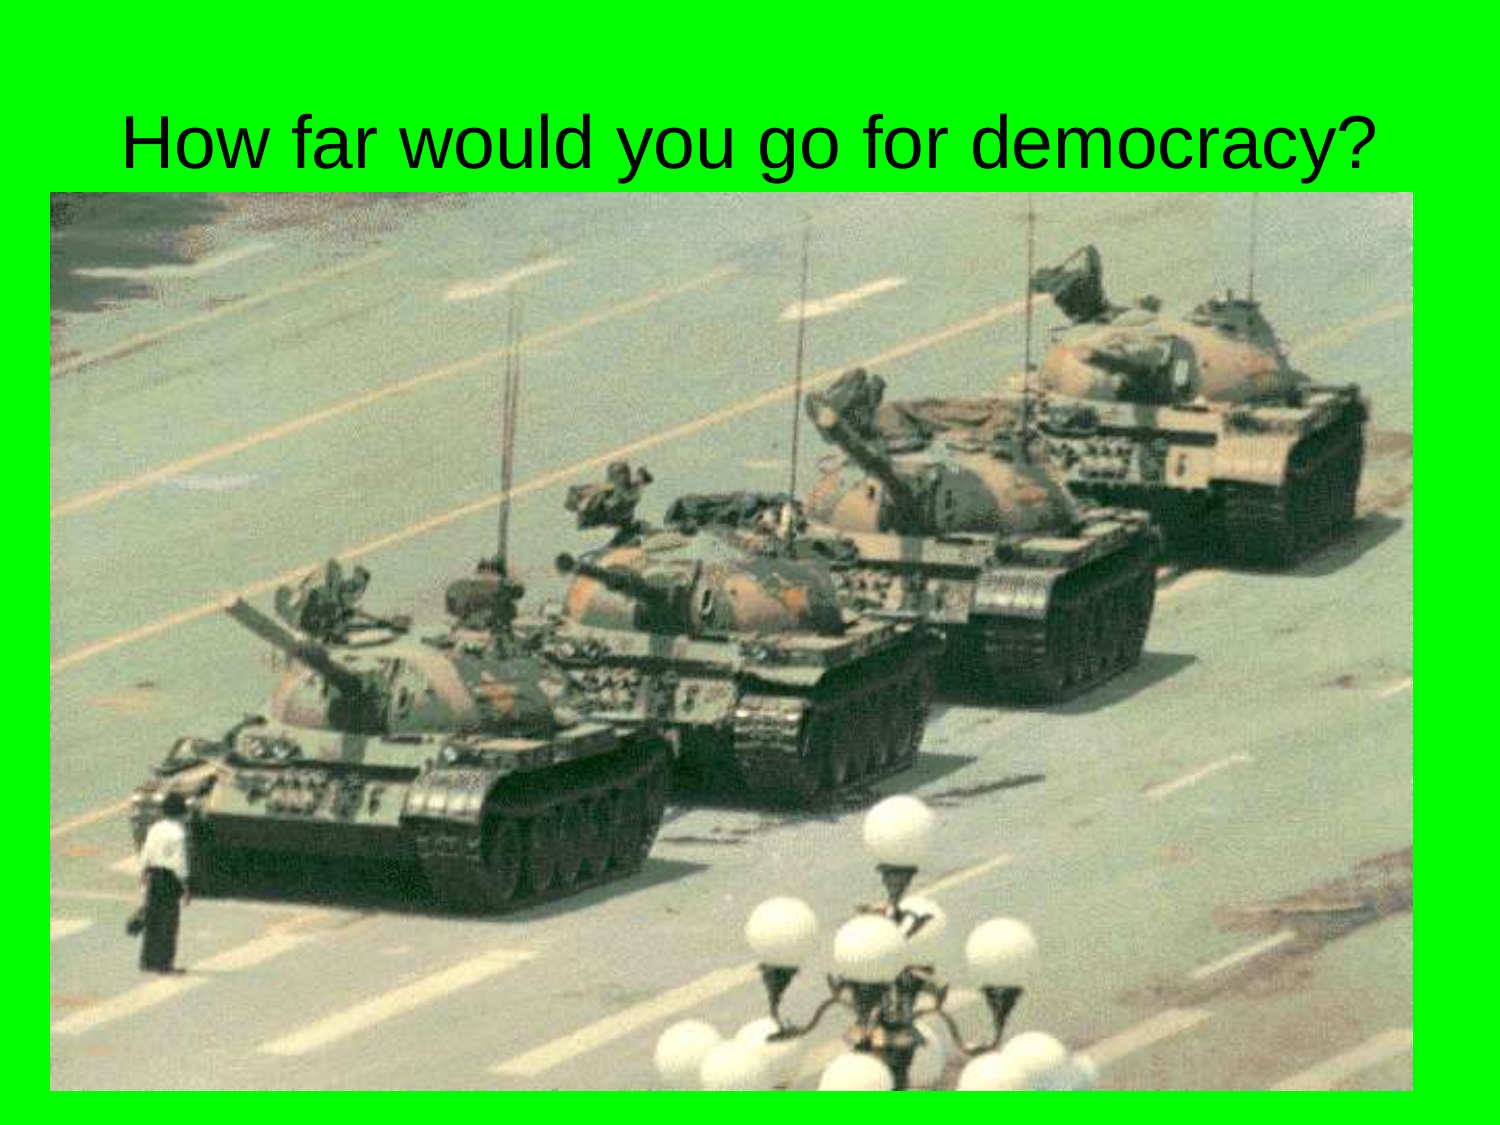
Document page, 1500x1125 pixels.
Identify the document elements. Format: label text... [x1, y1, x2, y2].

title How far would you go for democracy? [75, 45, 1425, 233]
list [49, 192, 1413, 1091]
